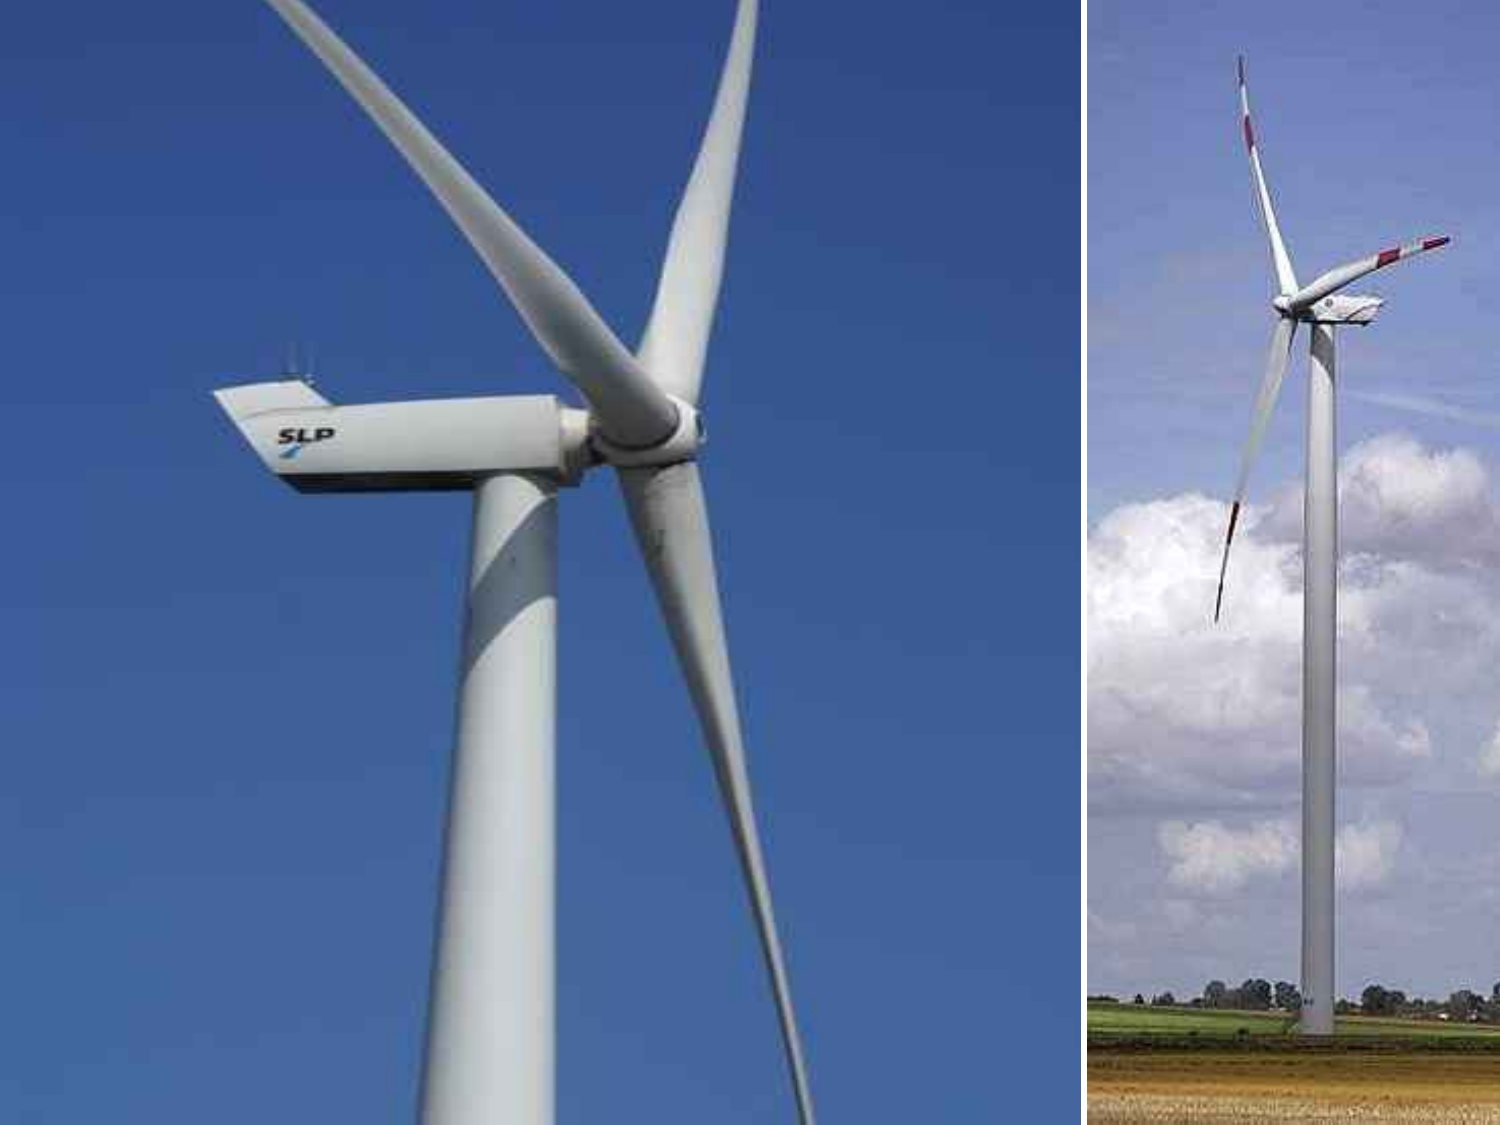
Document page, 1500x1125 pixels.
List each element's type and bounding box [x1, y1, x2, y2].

picture [0, 0, 1081, 1125]
list [1087, 0, 1500, 1125]
